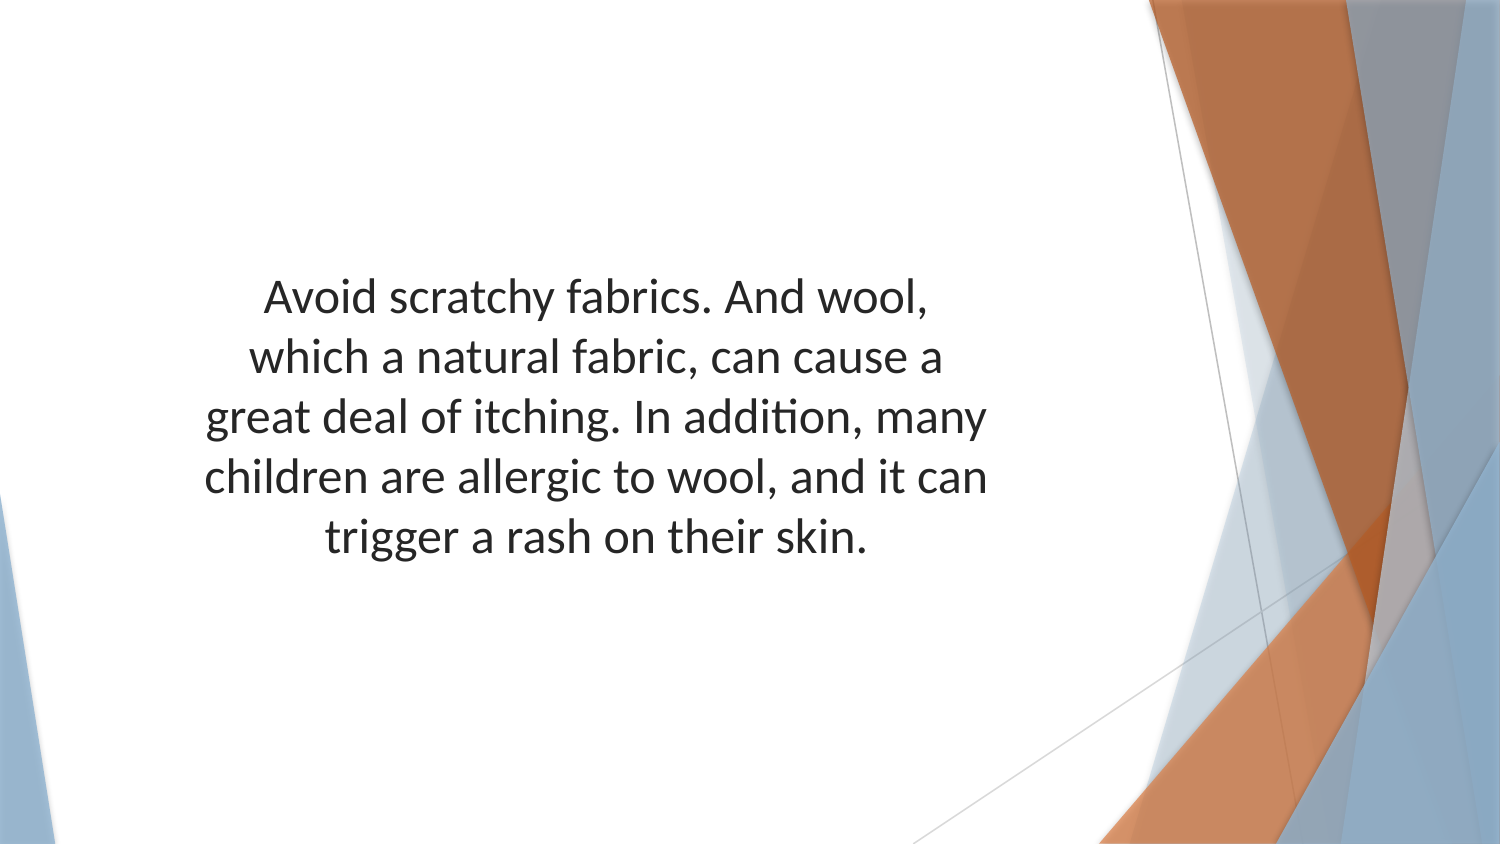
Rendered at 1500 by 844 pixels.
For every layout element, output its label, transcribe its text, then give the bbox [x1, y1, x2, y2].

list Avoid scratchy fabrics. And wool, which a natural fabric, can cause a great deal of itching. In addition, many children are allergic to wool, and it can trigger a rash on their skin. [183, 256, 1010, 576]
